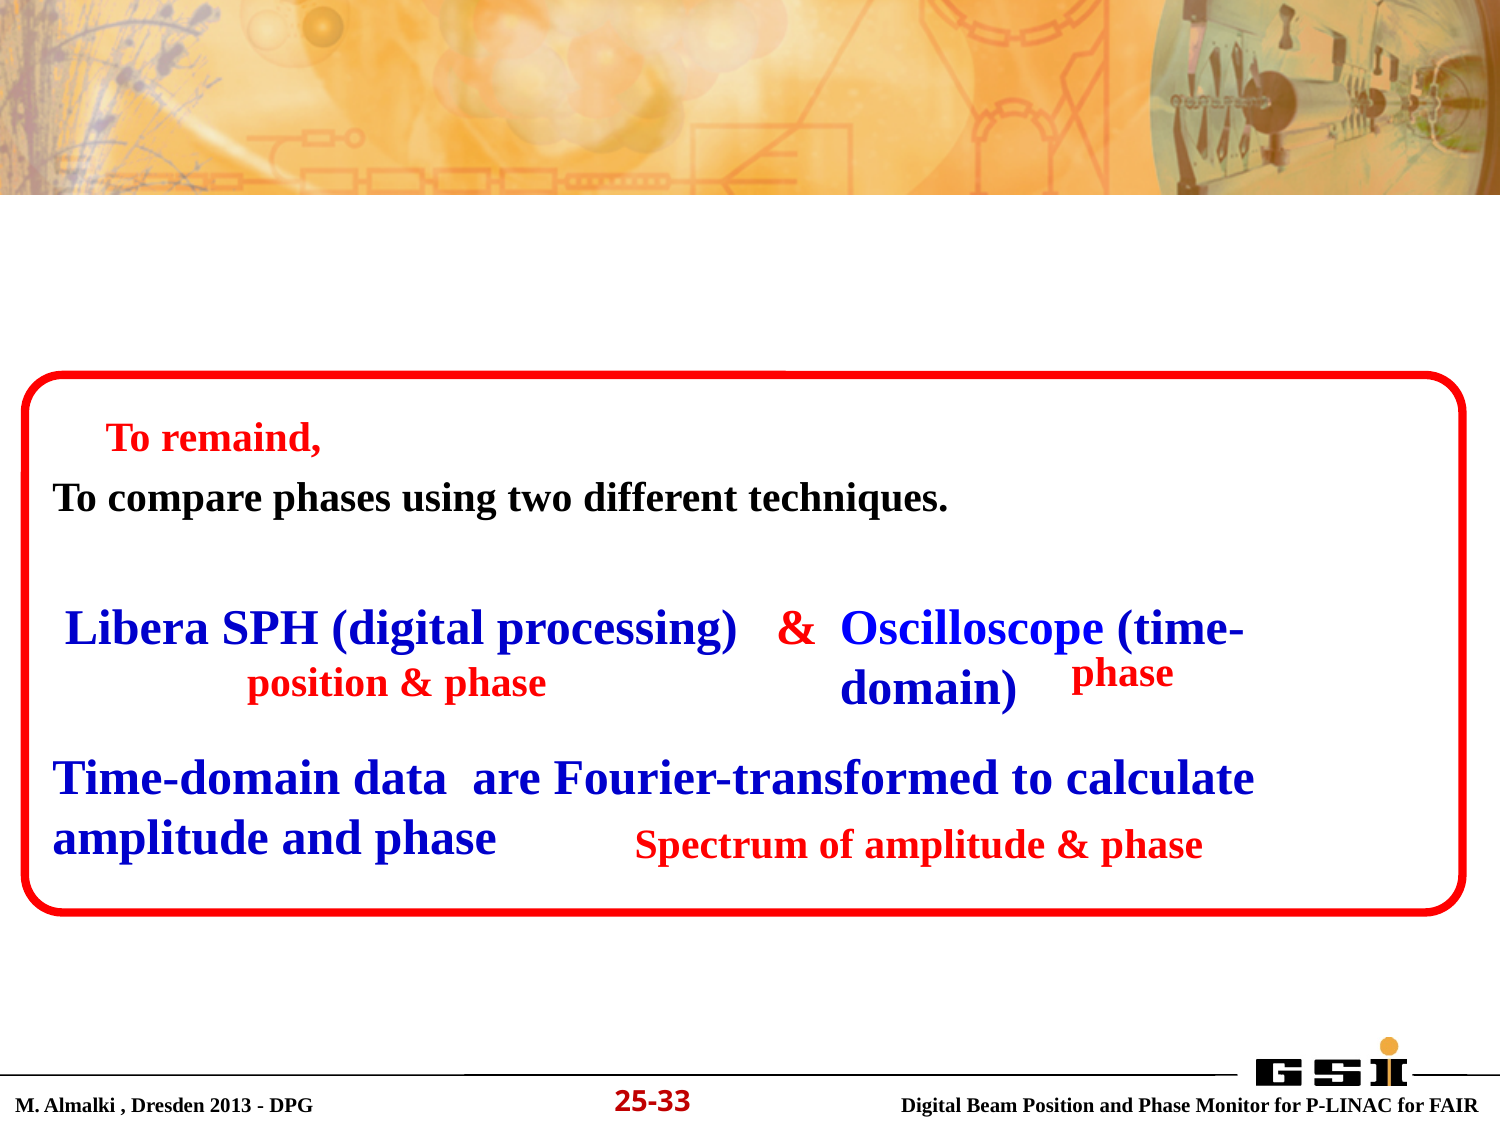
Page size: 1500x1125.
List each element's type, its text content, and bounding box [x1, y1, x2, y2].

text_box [0, 0, 1500, 1086]
text_box M. Almalki , Dresden 2013 - DPG Digital Beam Position and Phase Monitor for P-LINAC for FAIR [0, 1092, 1494, 1125]
